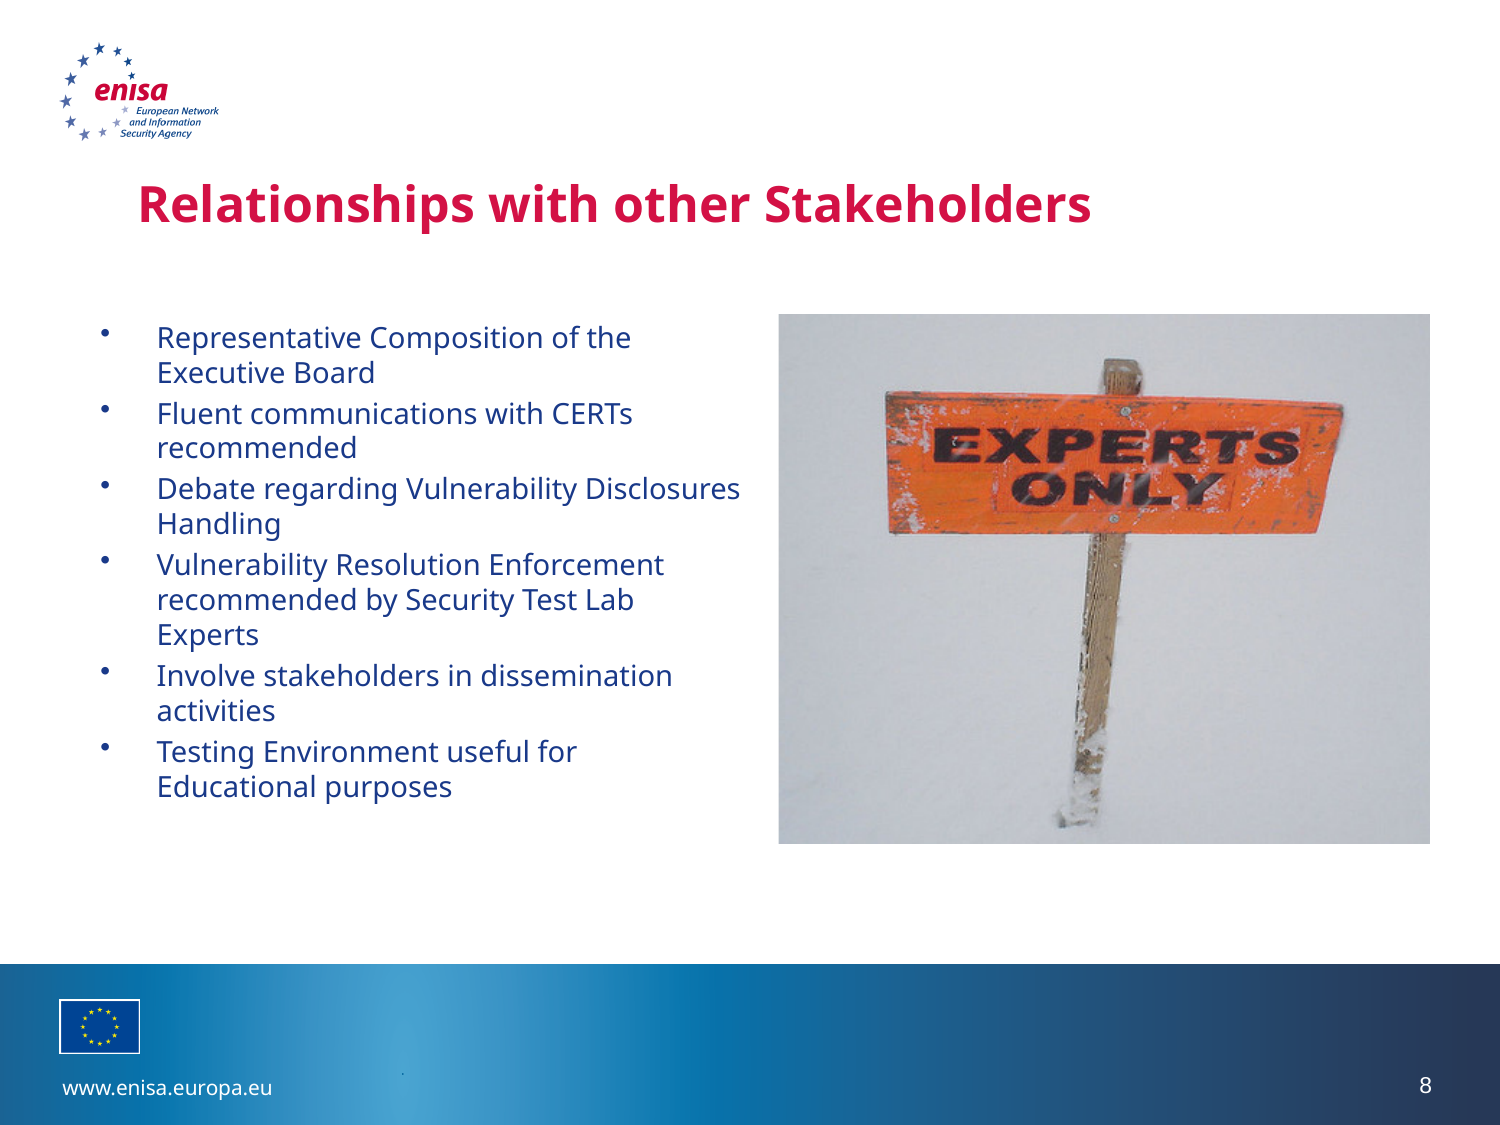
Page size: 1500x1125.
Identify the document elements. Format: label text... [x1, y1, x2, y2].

picture [0, 964, 146, 1125]
picture [716, 964, 1500, 1125]
picture [180, 964, 669, 1125]
picture [710, 964, 714, 1125]
picture [59, 42, 219, 141]
title Relationships with other Stakeholders [137, 172, 1438, 350]
list Representative Composition of the Executive Board Fluent communications with CERTs recommended Debate regarding Vulnerability Disclosures Handling Vulnerability Resolution Enforcement recommended by Security Test Lab Experts Involve stakeholders in dissemination activities Testing Environment useful for Educational purposes [100, 319, 744, 591]
picture [778, 314, 1431, 844]
